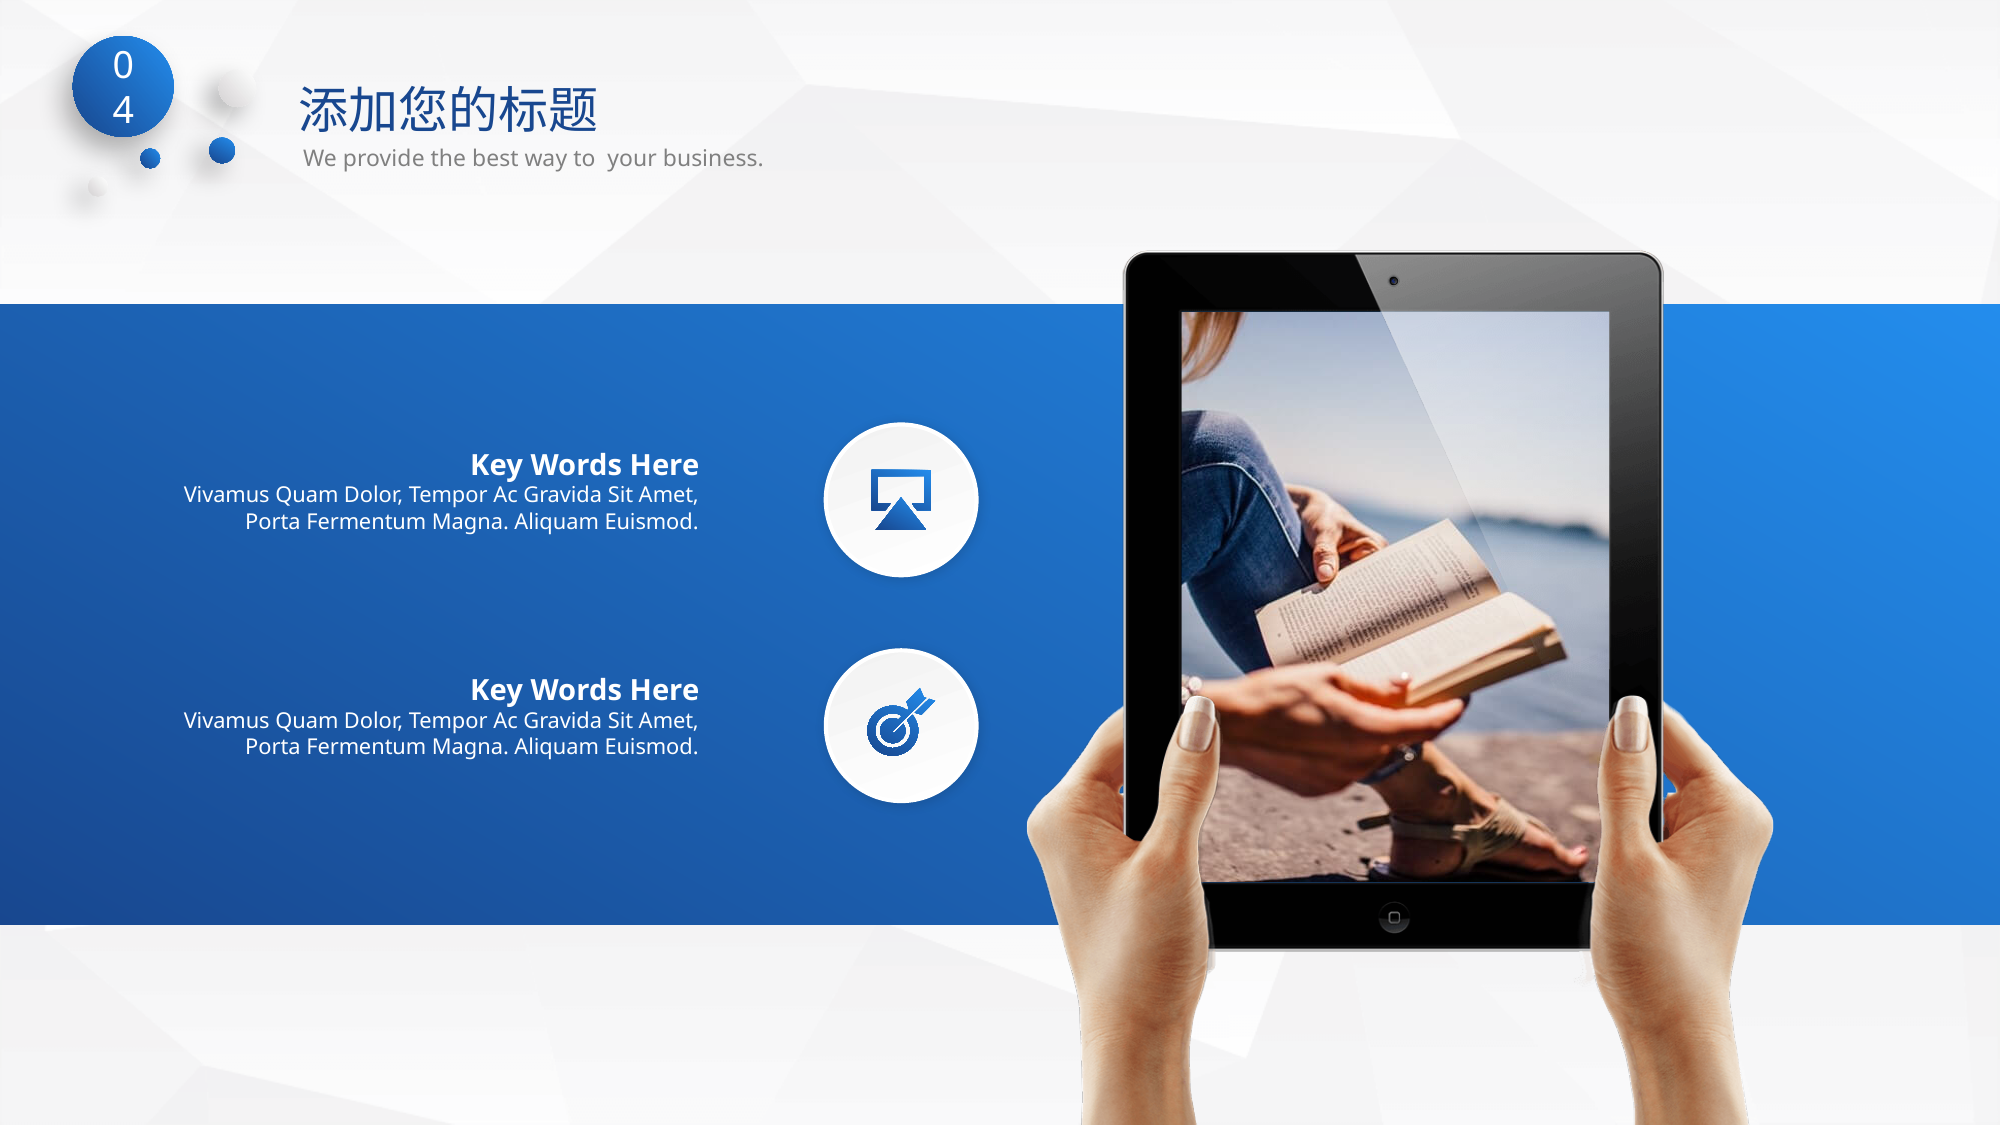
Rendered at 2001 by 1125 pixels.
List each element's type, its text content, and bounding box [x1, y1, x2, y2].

text_box [824, 649, 978, 803]
text_box [1774, 303, 2000, 925]
text_box [824, 423, 978, 577]
text_box Key Words Here Vivamus Quam Dolor, Tempor Ac Gravida Sit Amet, Porta Fermentum Magna. Aliquam Euismod. [139, 403, 715, 541]
text_box [0, 303, 1026, 925]
text_box Key Words Here Vivamus Quam Dolor, Tempor Ac Gravida Sit Amet, Porta Fermentum Magna. Aliquam Euismod. [139, 629, 715, 767]
picture [0, 0, 2000, 1125]
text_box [871, 469, 931, 530]
text_box [867, 687, 936, 756]
